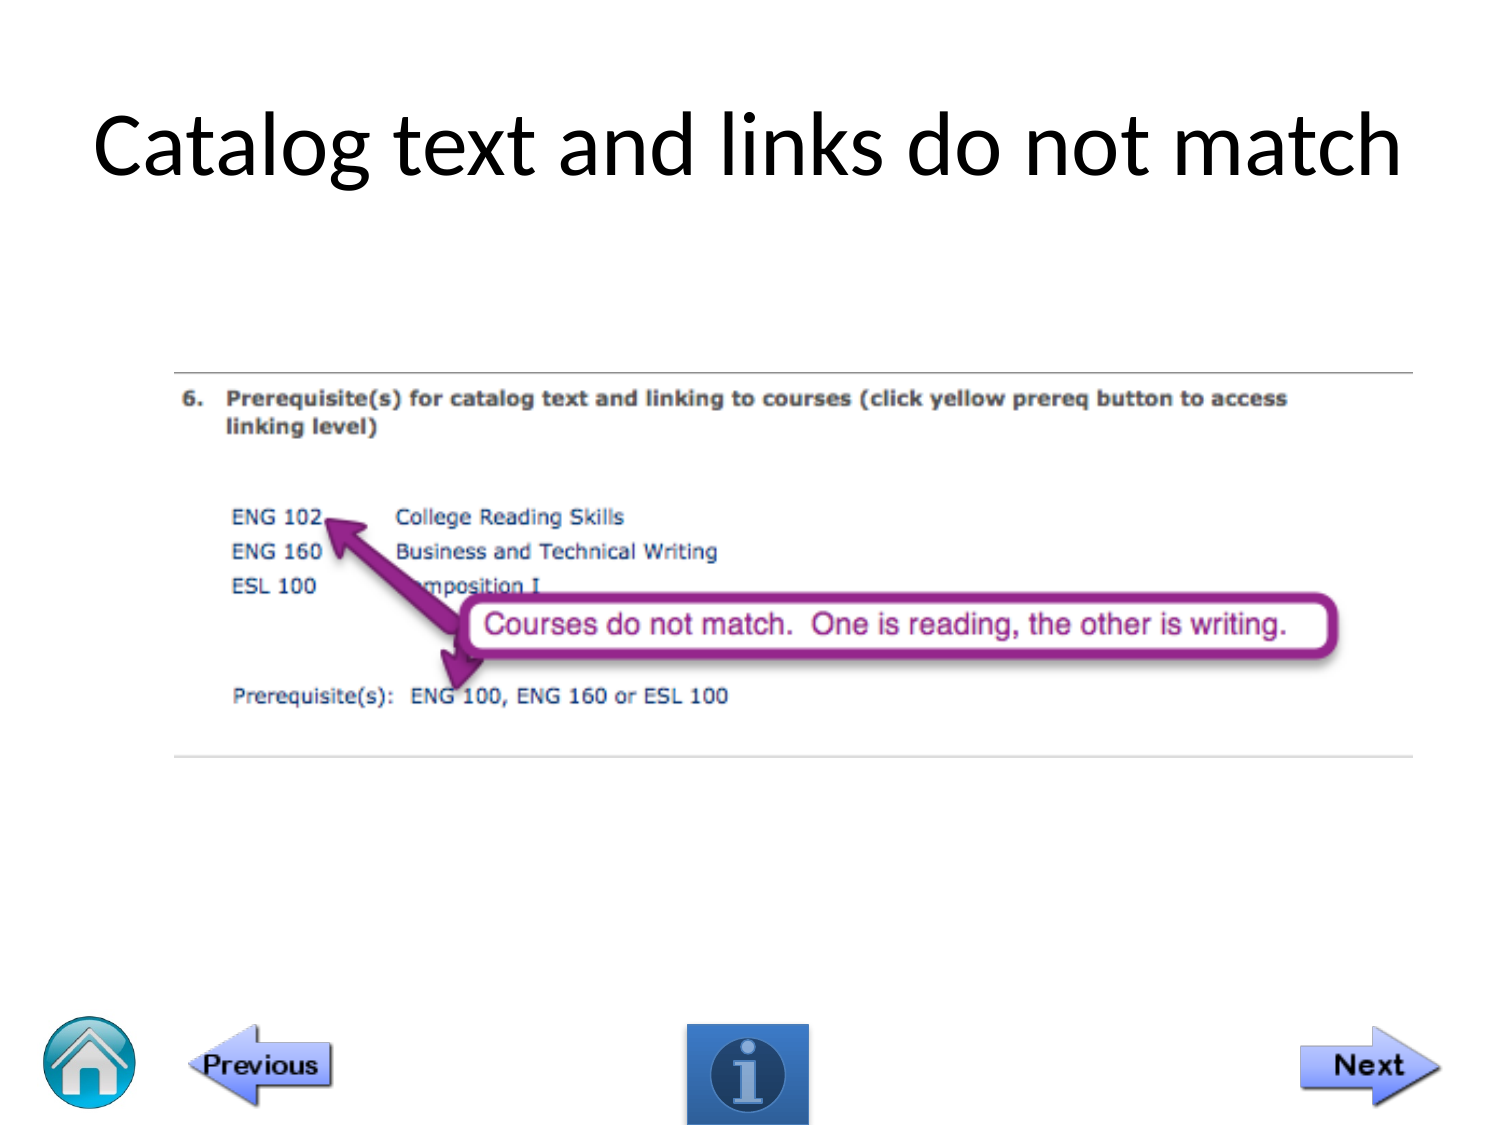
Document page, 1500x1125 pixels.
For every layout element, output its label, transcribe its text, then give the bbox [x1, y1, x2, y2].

text_box [687, 1024, 809, 1125]
picture [187, 1023, 338, 1113]
picture [37, 1009, 141, 1113]
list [174, 224, 1413, 906]
picture [1299, 1025, 1447, 1113]
title Catalog text and links do not match [75, 45, 1425, 233]
